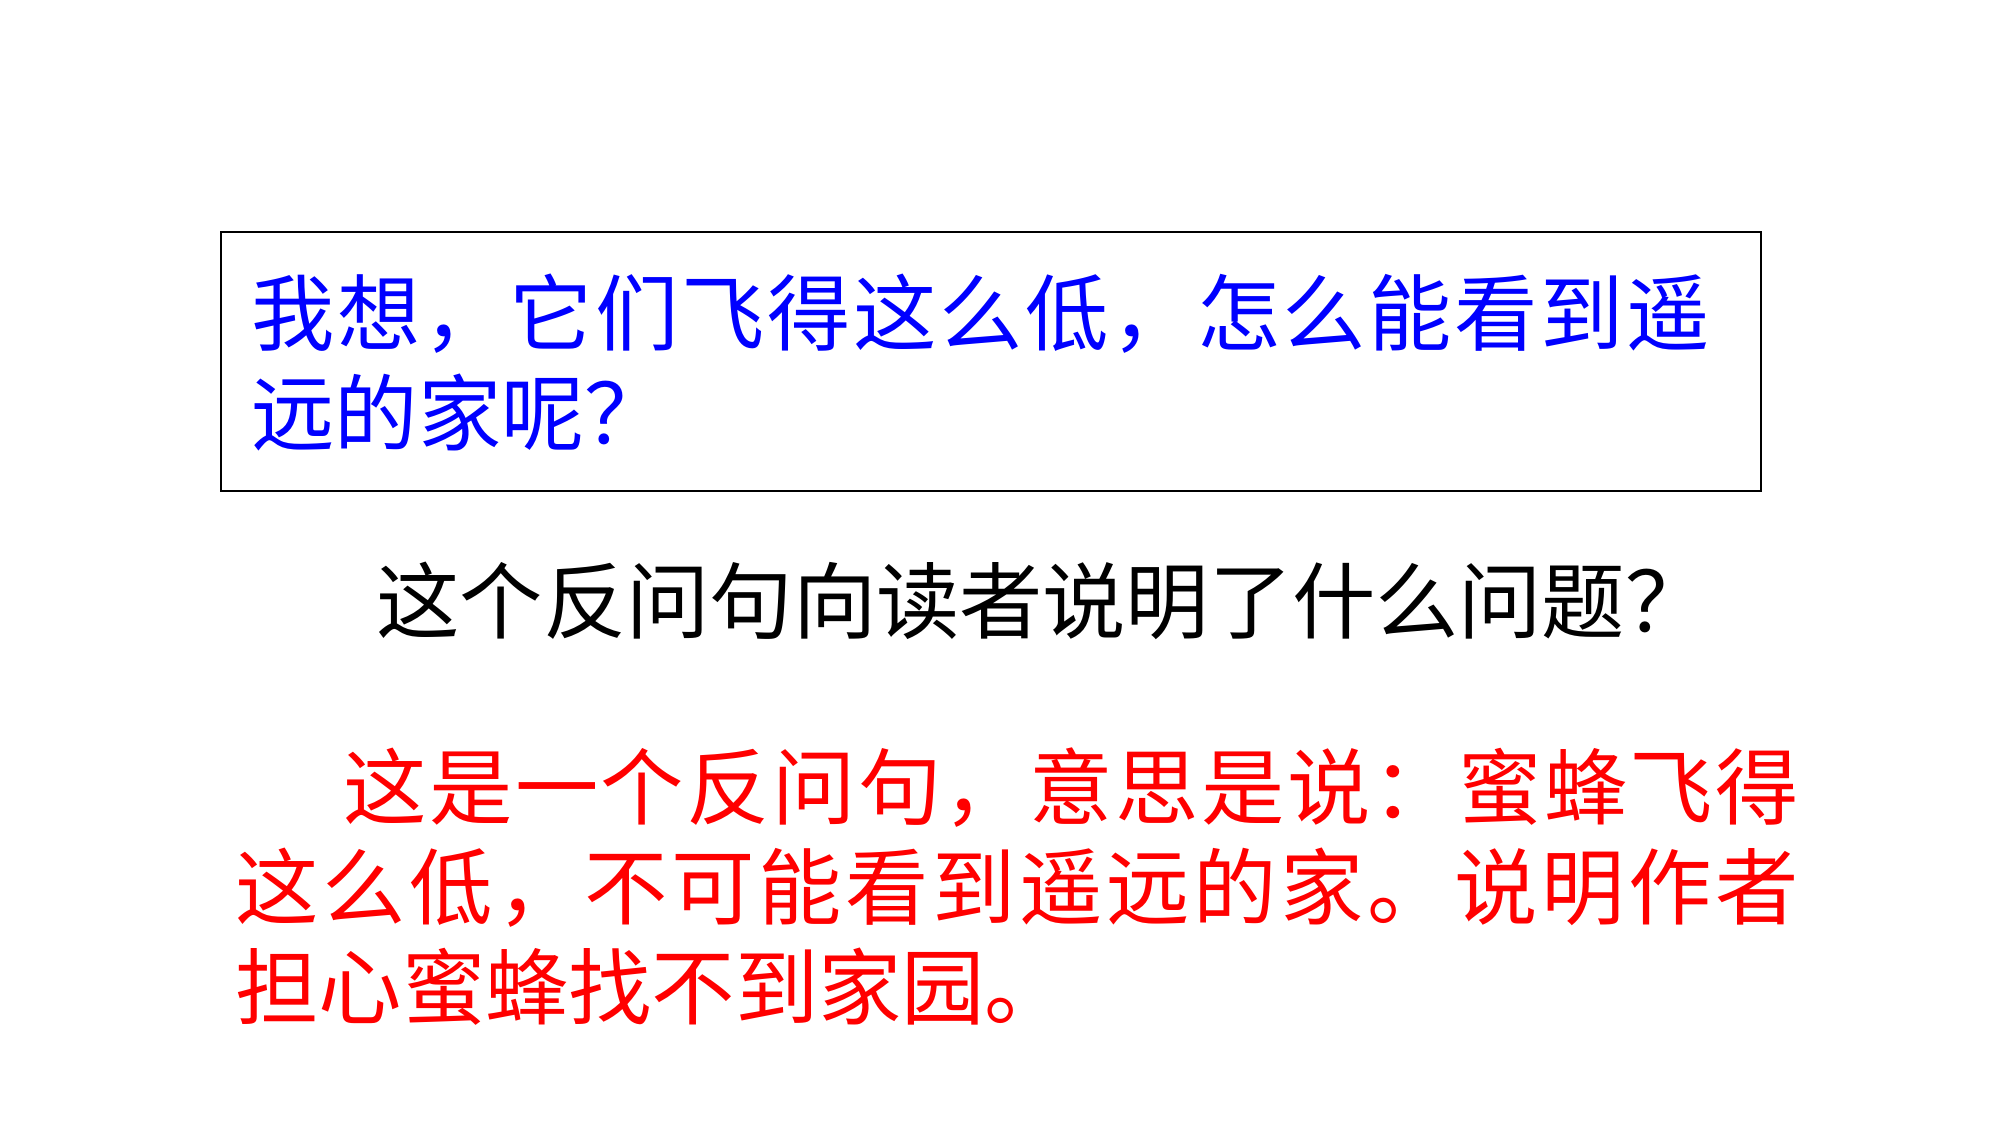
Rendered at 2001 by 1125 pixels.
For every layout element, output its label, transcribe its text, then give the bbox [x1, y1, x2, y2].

text_box [220, 231, 1762, 492]
text_box 我想，它们飞得这么低，怎么能看到遥远的家呢？ [237, 254, 1726, 469]
text_box 这是一个反问句，意思是说：蜜蜂飞得这么低，不可能看到遥远的家。说明作者担心蜜蜂找不到家园。 [221, 727, 1815, 1043]
text_box 这个反问句向读者说明了什么问题？ [362, 542, 1893, 657]
